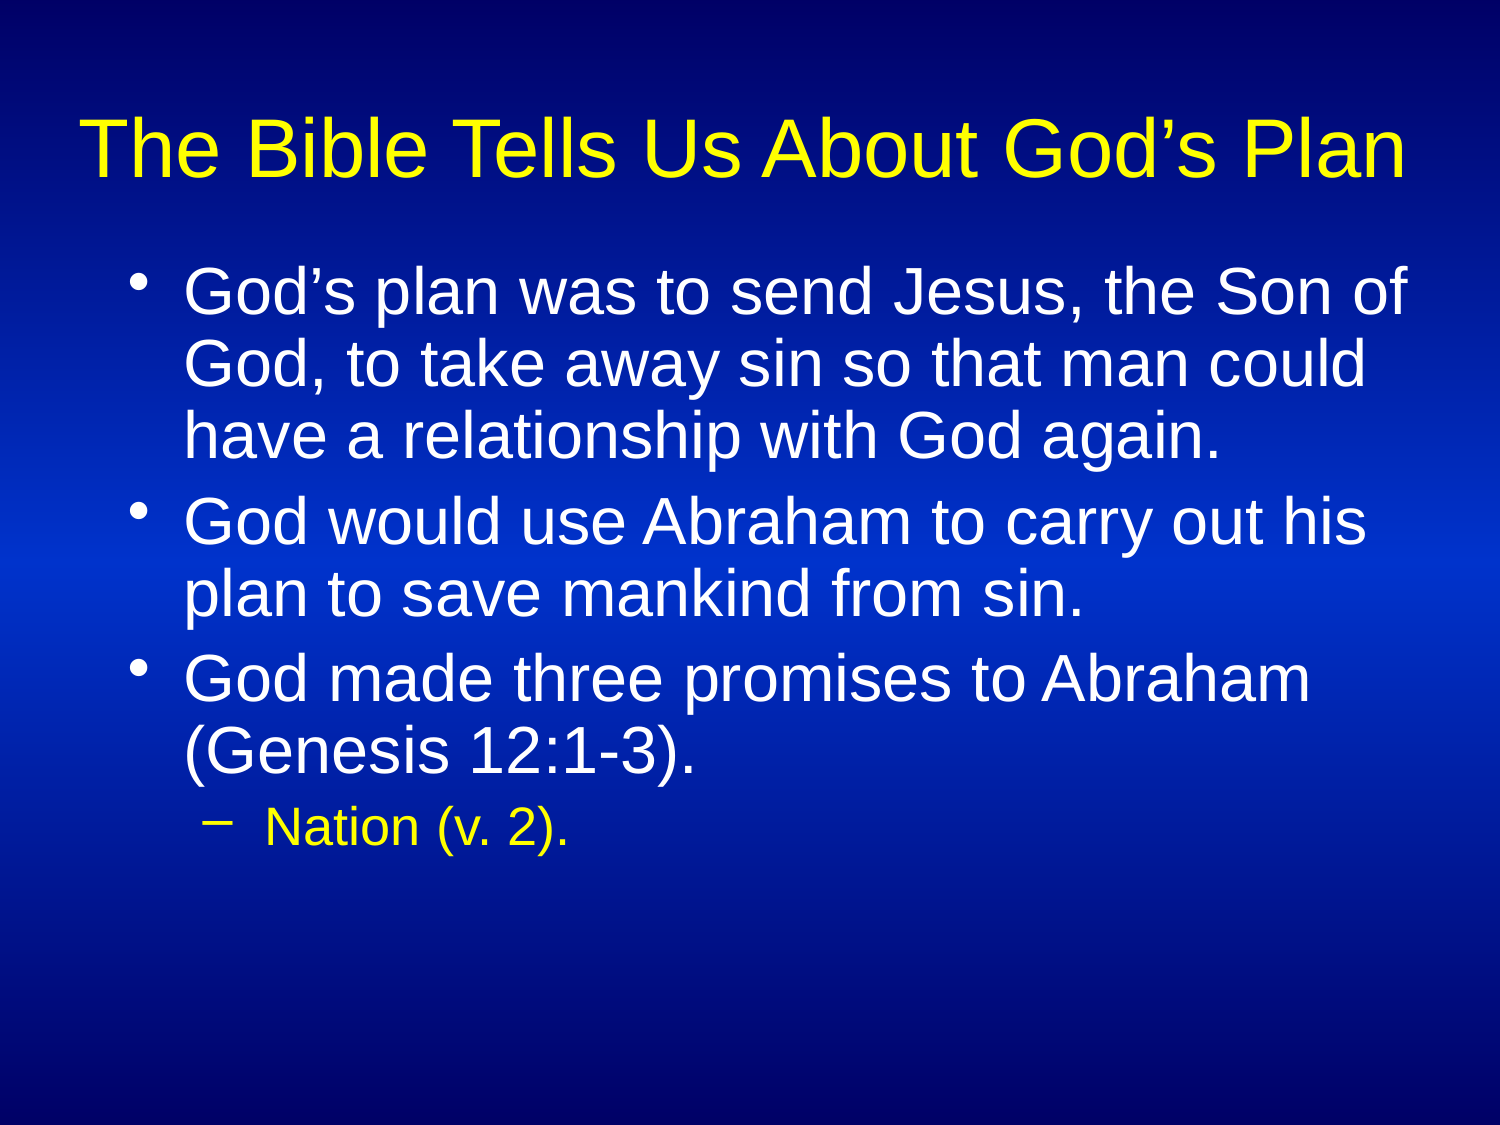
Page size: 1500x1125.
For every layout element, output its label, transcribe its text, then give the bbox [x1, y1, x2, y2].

list God’s plan was to send Jesus, the Son of God, to take away sin so that man could have a relationship with God again. God would use Abraham to carry out his plan to save mankind from sin. God made three promises to Abraham (Genesis 12:1-3). Nation (v. 2). [112, 249, 1438, 925]
title The Bible Tells Us About God’s Plan [50, 50, 1438, 238]
